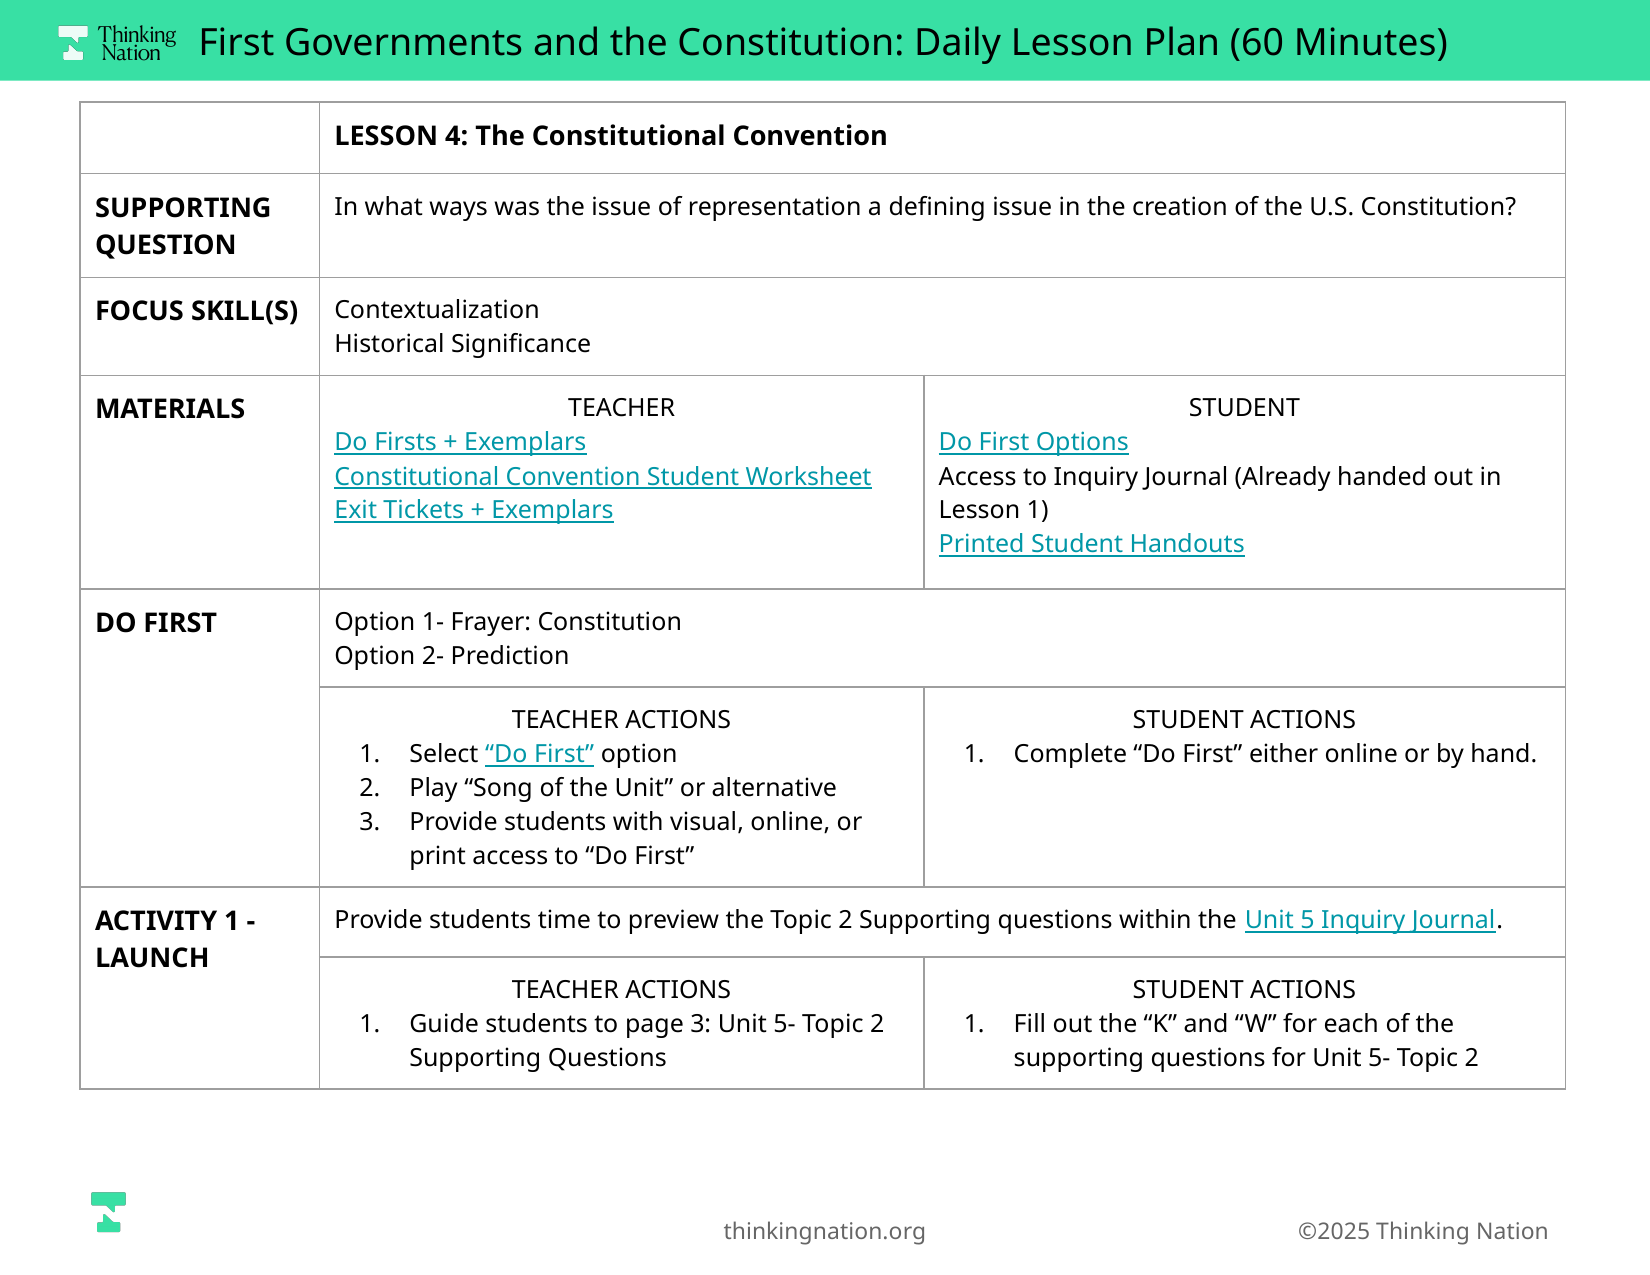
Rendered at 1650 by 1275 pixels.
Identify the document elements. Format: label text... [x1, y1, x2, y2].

table_cell TEACHER Do Firsts + Exemplars Constitutional Convention Student Worksheet Exit Tickets + Exemplars [320, 376, 923, 588]
table_cell Option 1- Frayer: Constitution Option 2- Prediction [320, 590, 1565, 686]
table_cell STUDENT ACTIONS Complete “Do First” either online or by hand. [925, 688, 1565, 886]
text_box thinkingnation.org [629, 1200, 1021, 1240]
table_cell ACTIVITY 1 - LAUNCH [81, 888, 319, 1088]
table_cell TEACHER ACTIONS Guide students to page 3: Unit 5- Topic 2 Supporting Questions [320, 958, 923, 1088]
table_cell SUPPORTING QUESTION [81, 174, 319, 277]
table_header [81, 103, 319, 173]
table_cell FOCUS SKILL(S) [81, 278, 319, 375]
picture [45, 14, 180, 71]
table_cell DO FIRST [81, 590, 319, 886]
table_cell Provide students time to preview the Topic 2 Supporting questions within the Unit 5 Inquiry Journal. [320, 888, 1565, 956]
table_cell STUDENT Do First Options Access to Inquiry Journal (Already handed out in Lesson 1) Printed Student Handouts [925, 376, 1565, 588]
text_box ©2025 Thinking Nation [1174, 1200, 1566, 1240]
table_cell Contextualization Historical Significance [320, 278, 1565, 375]
table_header LESSON 4: The Constitutional Convention [320, 103, 1565, 173]
picture [80, 1184, 136, 1240]
text_box First Governments and the Constitution: Daily Lesson Plan (60 Minutes) [0, 0, 1650, 81]
table_cell MATERIALS [81, 376, 319, 588]
table_cell STUDENT ACTIONS Fill out the “K” and “W” for each of the supporting questions for Unit 5- Topic 2 [925, 958, 1565, 1088]
table_cell TEACHER ACTIONS Select “Do First” option Play “Song of the Unit” or alternative Provide students with visual, online, or print access to “Do First” [320, 688, 923, 886]
table_cell In what ways was the issue of representation a defining issue in the creation of the U.S. Constitution? [320, 174, 1565, 277]
